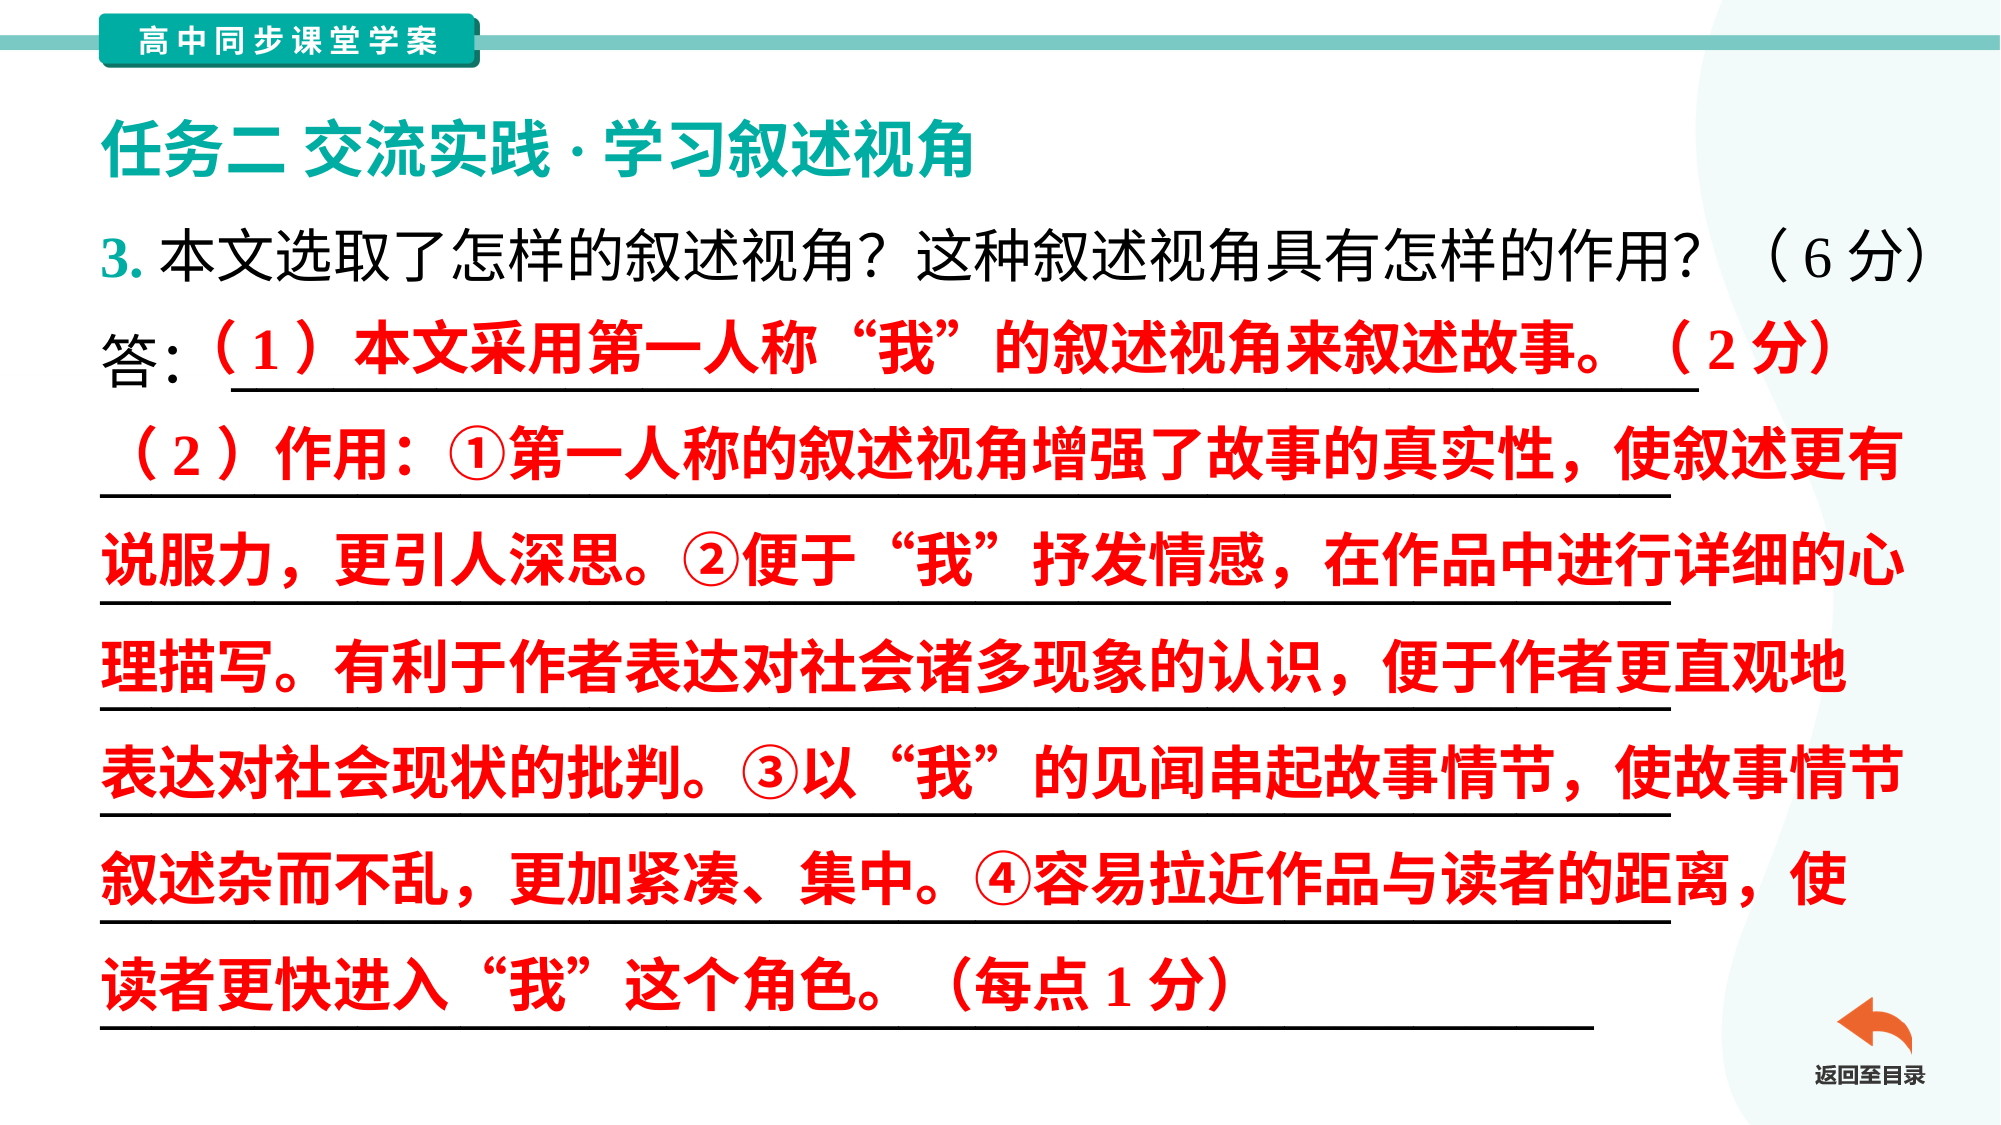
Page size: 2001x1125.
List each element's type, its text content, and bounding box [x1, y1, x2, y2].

picture [0, 0, 2000, 1125]
text_box 3.本文选取了怎样的叙述视角？这种叙述视角具有怎样的作用？（6分） 答：_________________________________________________________ _____________________________________________________________ _____________________________________________________________ _____________________________________________________________ _____________________________________________________________ _____________________________________________________________ __________________________________________________________ [100, 1019, 1899, 1033]
text_box （1）本文采用第一人称“我”的叙述视角来叙述故事。（2分） （2）作用：①第一人称的叙述视角增强了故事的真实性，使叙述更有 说服力，更引人深思。②便于“我”抒发情感，在作品中进行详细的心 理描写。有利于作者表达对社会诸多现象的认识，便于作者更直观地 表达对社会现状的批判。③以“我”的见闻串起故事情节，使故事情节 叙述杂而不乱，更加紧凑、集中。④容易拉近作品与读者的距离，使 读者更快进入“我”这个角色。（每点1分） [100, 274, 1899, 1019]
text_box 任务二 交流实践·学习叙述视角 [100, 76, 1899, 183]
text_box 3.本文选取了怎样的叙述视角？这种叙述视角具有怎样的作用？（6分） 答：_________________________________________________________ _____________________________________________________________ _____________________________________________________________ _____________________________________________________________ _____________________________________________________________ _____________________________________________________________ __________________________________________________________ [100, 183, 1899, 274]
